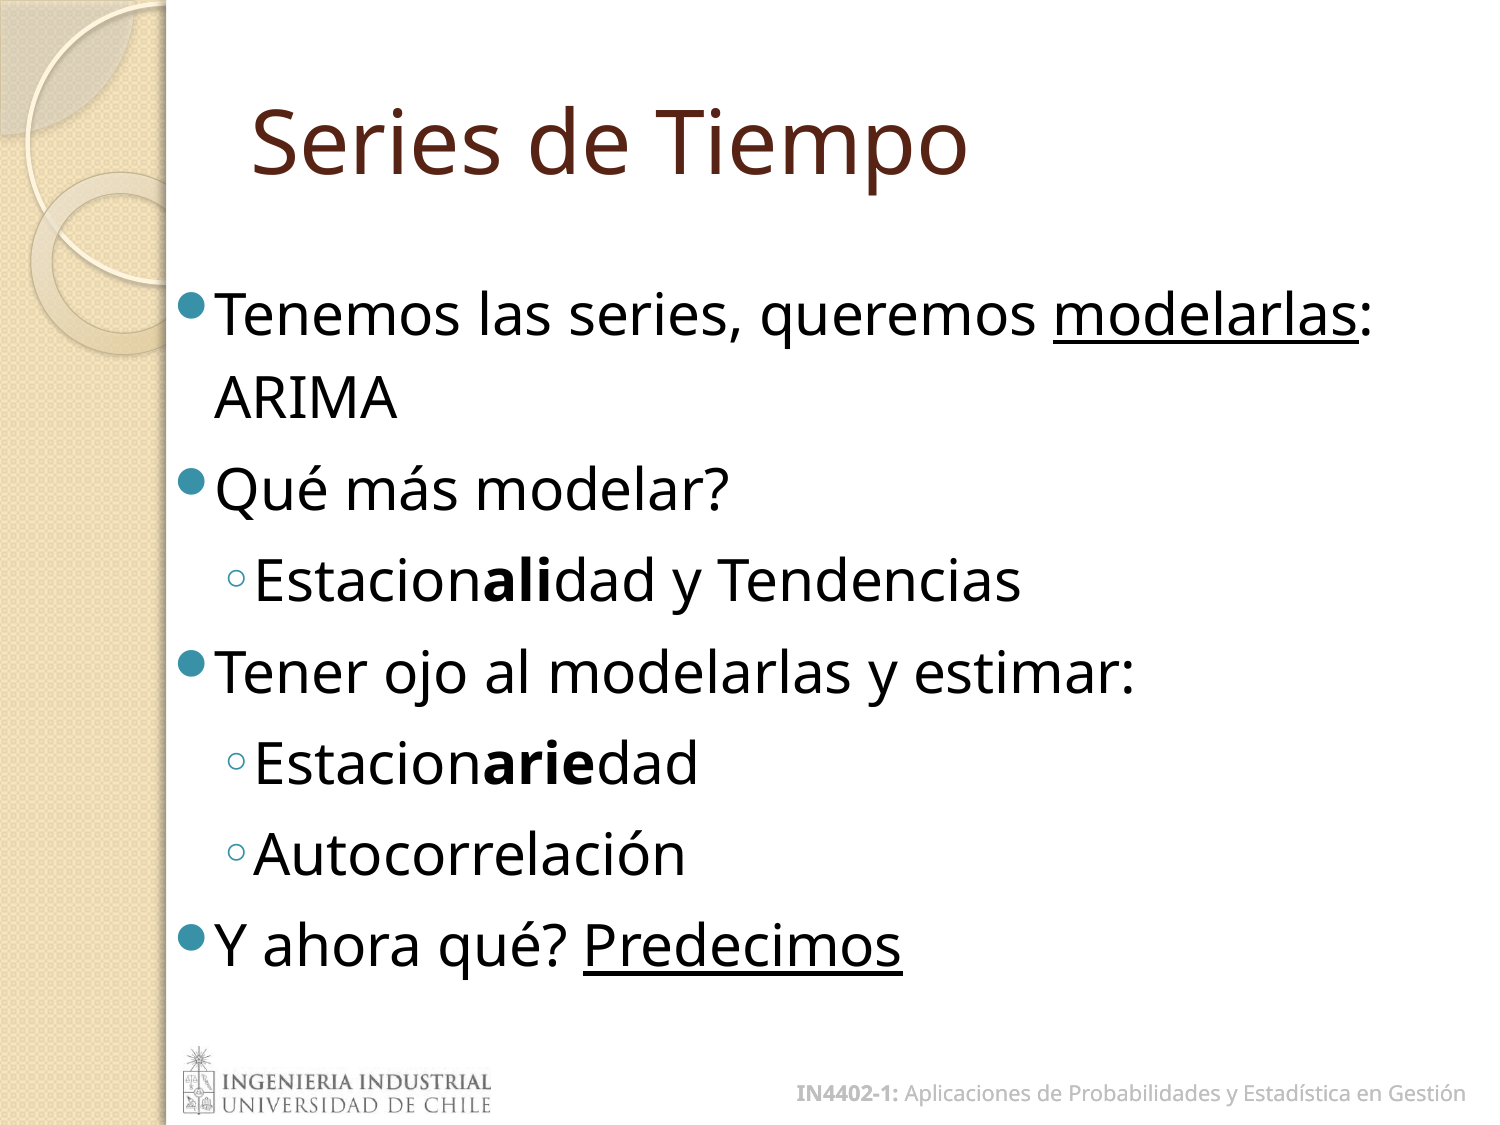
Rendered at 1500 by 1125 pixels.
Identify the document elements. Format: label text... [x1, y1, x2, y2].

title Series de Tiempo [235, 45, 1466, 233]
text_box IN4402-1: Aplicaciones de Probabilidades y Estadística en Gestión [750, 1072, 1483, 1114]
list Tenemos las series, queremos modelarlas: ARIMA Qué más modelar? Estacionalidad y Tendencias Tener ojo al modelarlas y estimar: Estacionariedad Autocorrelación Y ahora qué? Predecimos [147, 255, 1500, 988]
picture [183, 1046, 491, 1115]
